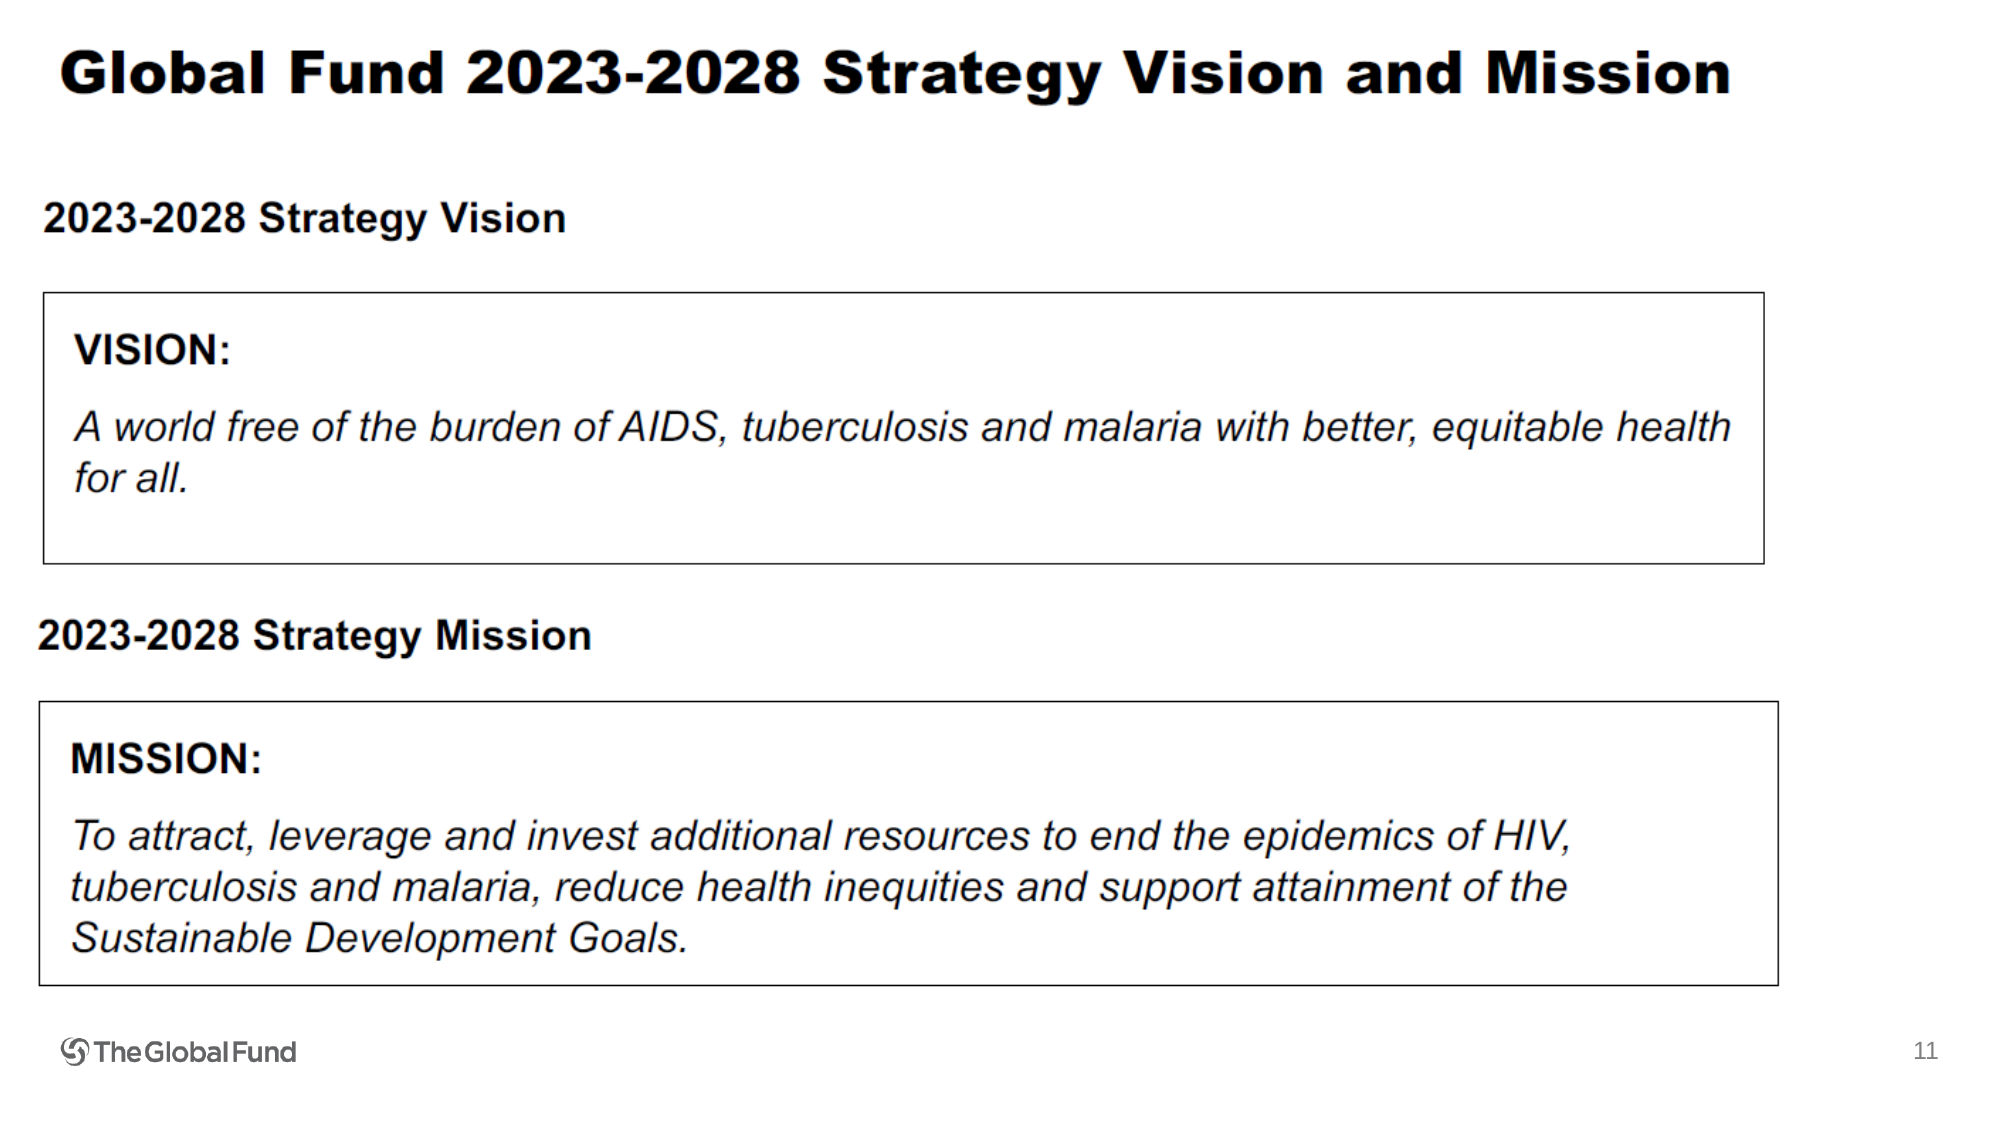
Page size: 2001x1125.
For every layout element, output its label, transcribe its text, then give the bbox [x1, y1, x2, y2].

slide_number 11 [1862, 1027, 1939, 1065]
picture [19, 11, 1981, 1027]
picture [60, 1037, 296, 1066]
